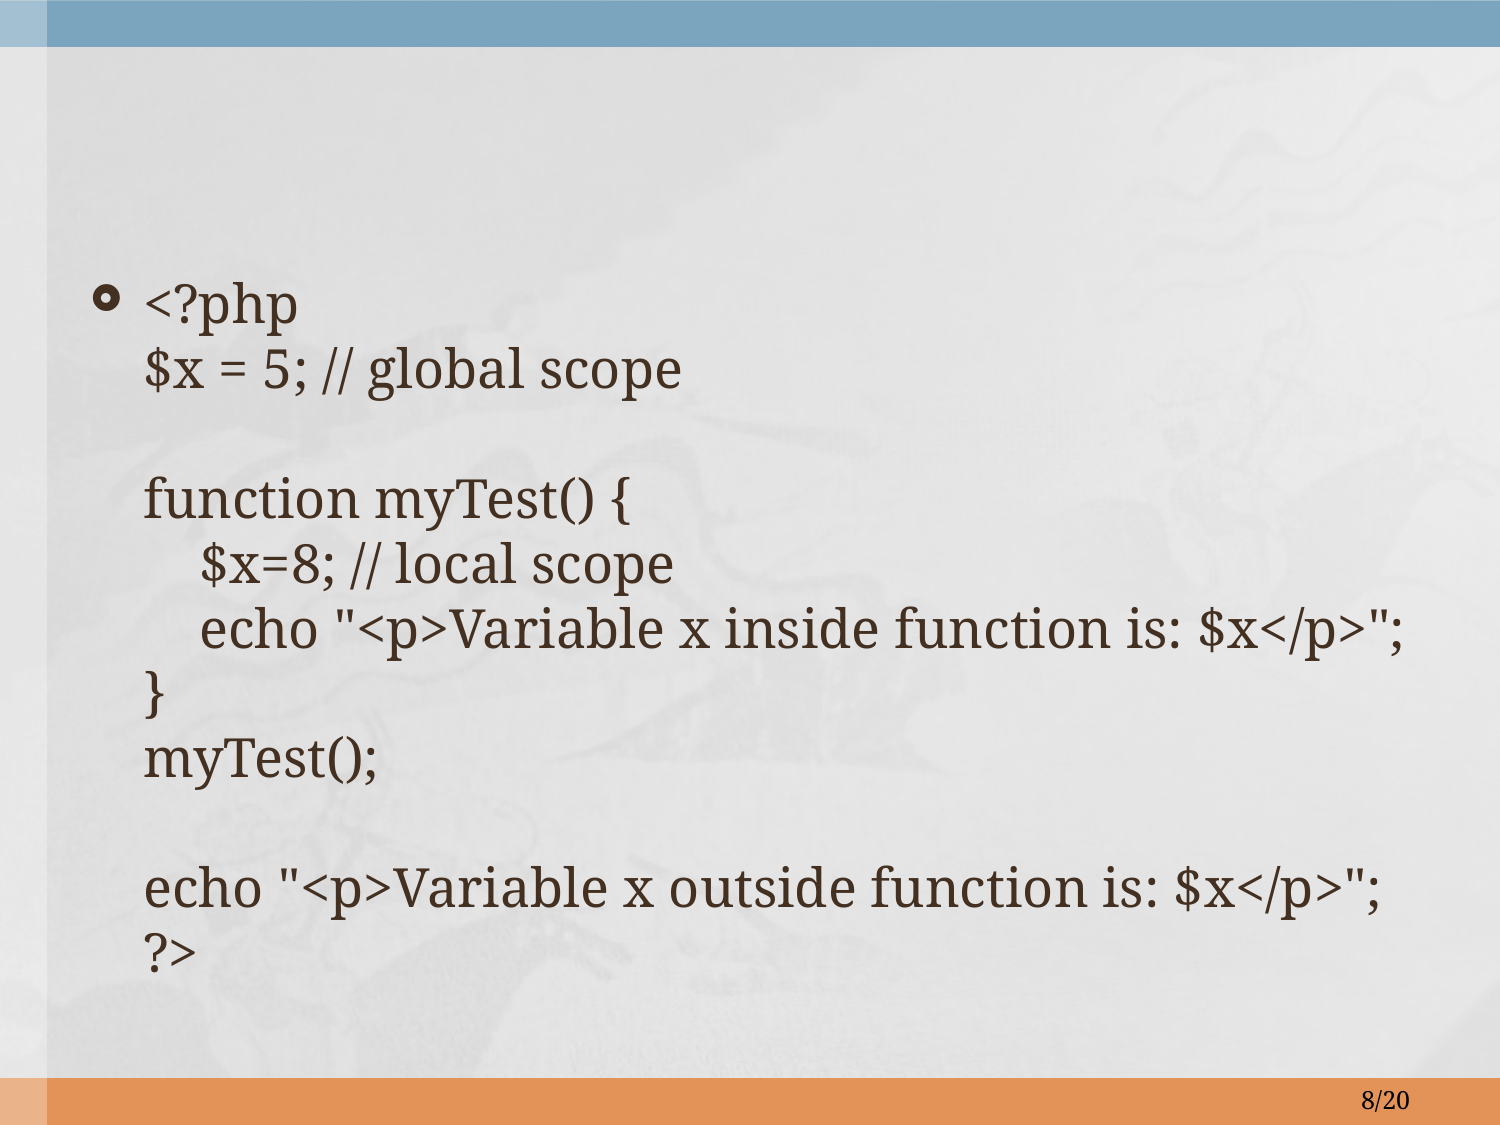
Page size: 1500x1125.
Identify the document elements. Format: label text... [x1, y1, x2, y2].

slide_number 8/20 [1074, 1078, 1425, 1125]
list <?php $x = 5; // global scope function myTest() { $x=8; // local scope echo "<p>Variable x inside function is: $x</p>"; } myTest(); echo "<p>Variable x outside function is: $x</p>"; ?> [75, 262, 1425, 1005]
